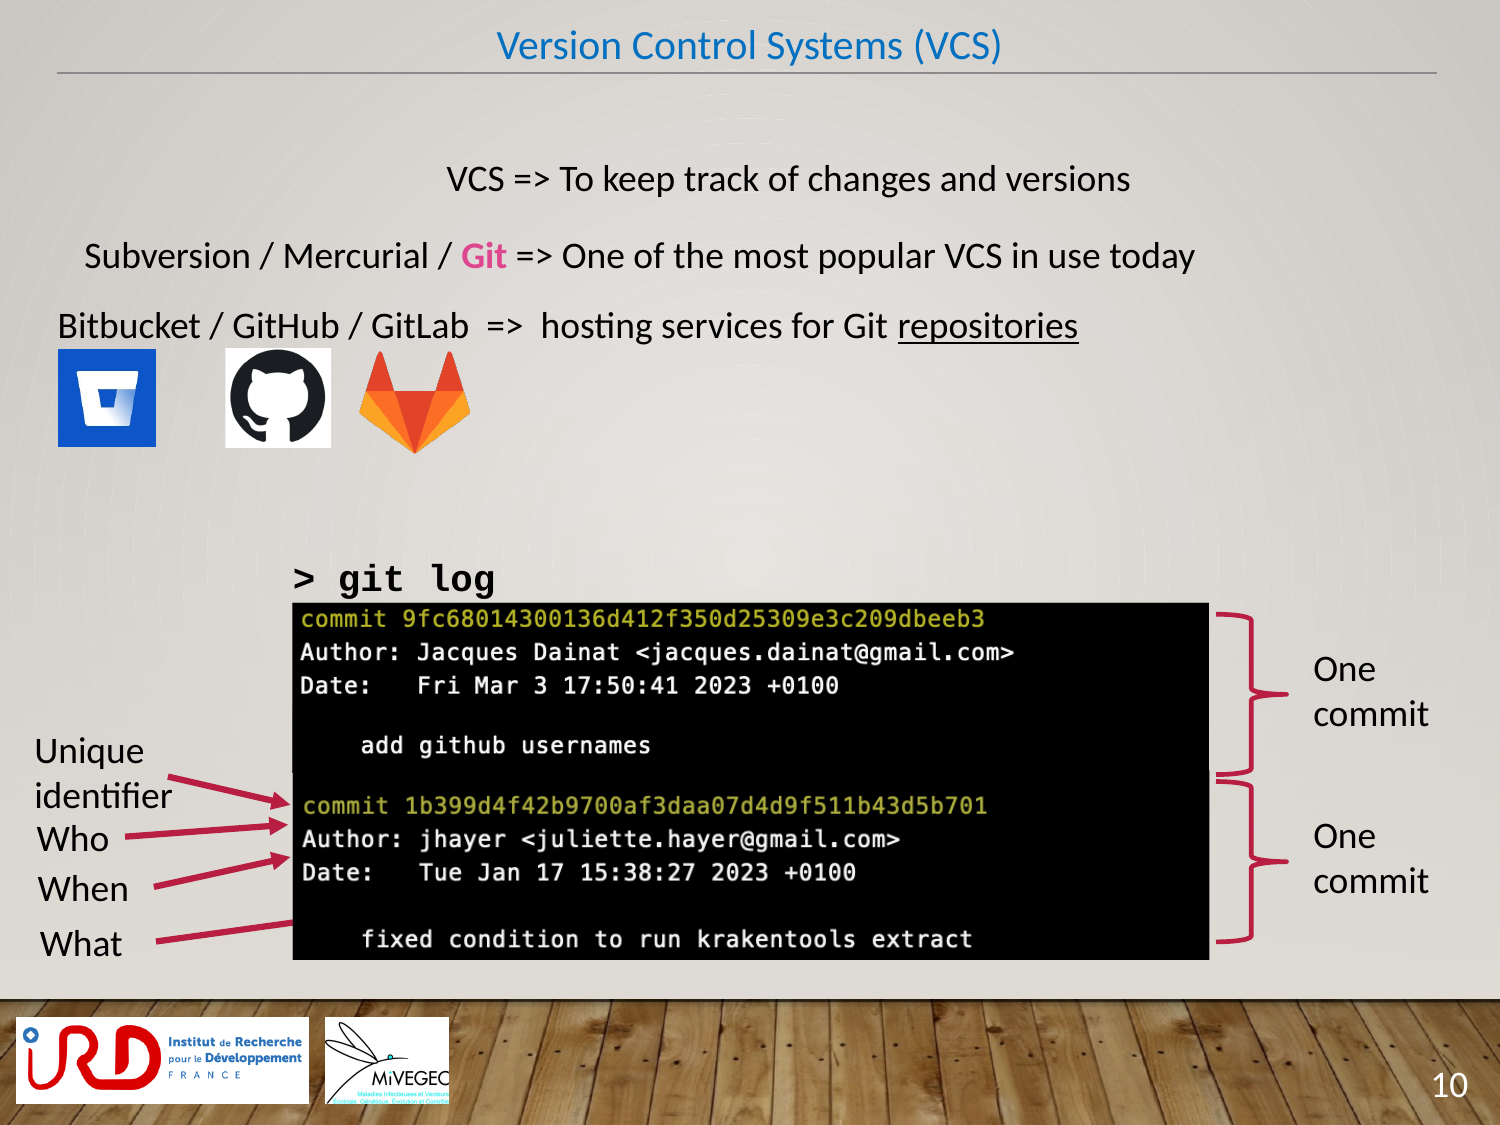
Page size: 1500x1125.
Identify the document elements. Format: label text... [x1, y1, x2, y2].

text_box VCS => To keep track of changes and versions [431, 146, 1147, 207]
text_box Unique identifier [19, 718, 206, 824]
text_box Subversion / Mercurial / Git => One of the most popular VCS in use today [69, 223, 1391, 284]
text_box One commit [1298, 803, 1500, 909]
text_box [291, 601, 1500, 775]
text_box What [24, 911, 156, 972]
picture [292, 775, 1210, 961]
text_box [167, 776, 291, 806]
text_box When [22, 857, 154, 917]
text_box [31, 293, 1105, 455]
list Version Control Systems (VCS) [0, 0, 1500, 73]
slide_number 10 [1378, 1052, 1484, 1103]
text_box Who [21, 806, 126, 867]
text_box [153, 856, 291, 888]
text_box > git log [278, 546, 1216, 607]
text_box [1215, 780, 1288, 943]
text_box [155, 917, 292, 943]
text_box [124, 824, 289, 838]
picture [0, 999, 1500, 1125]
